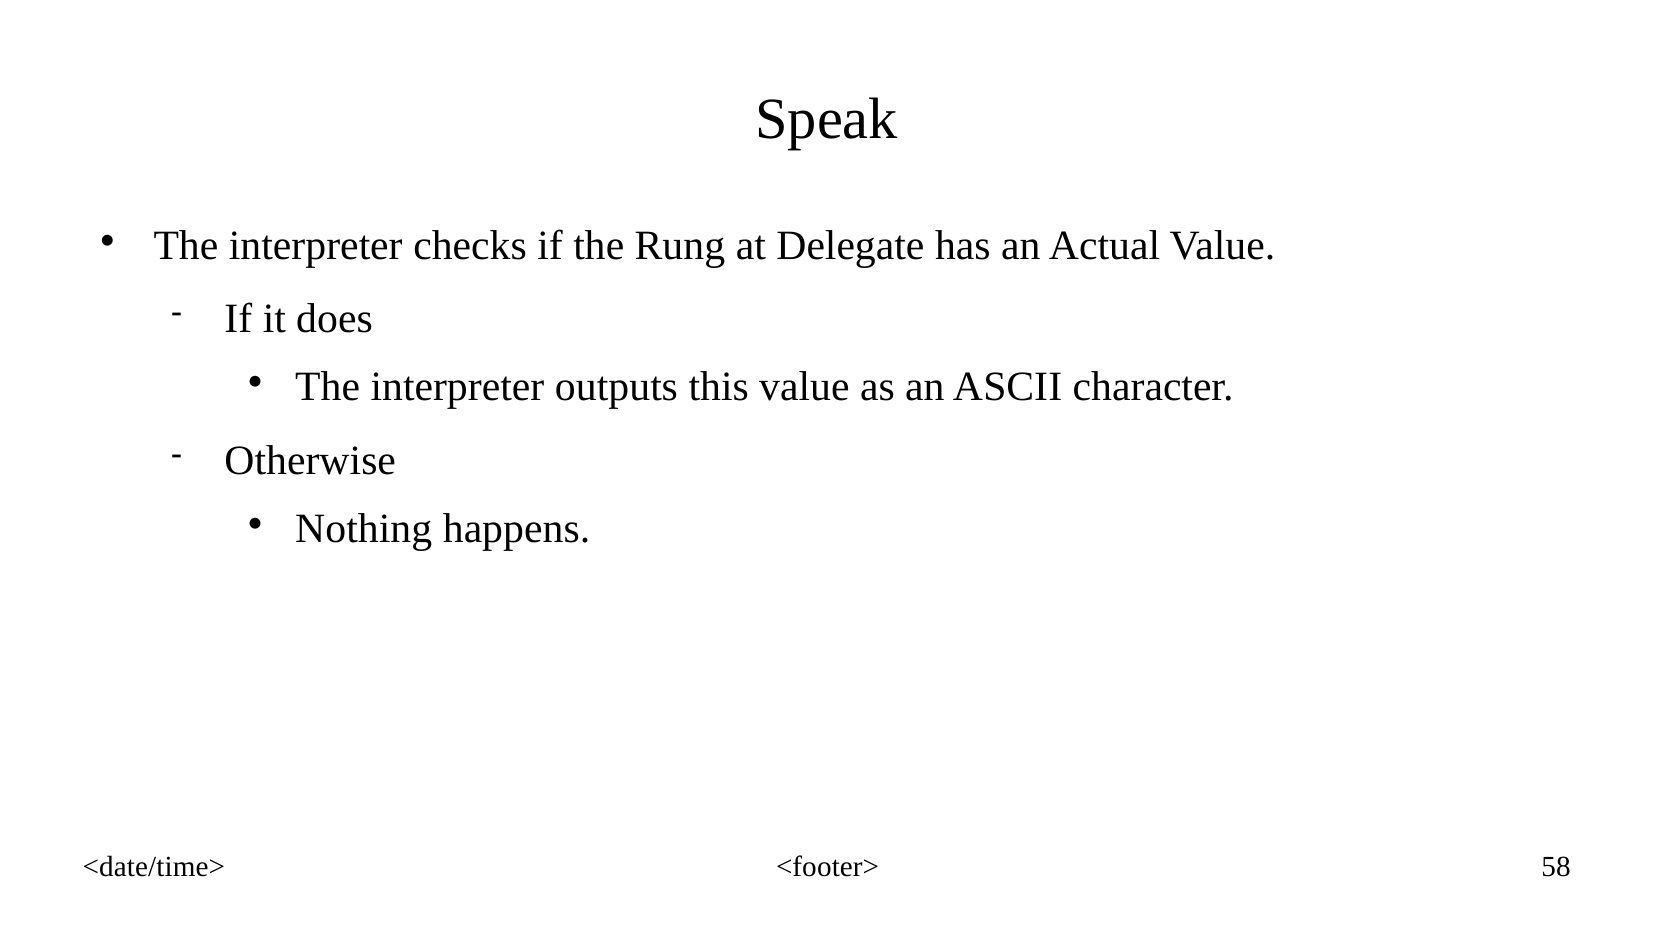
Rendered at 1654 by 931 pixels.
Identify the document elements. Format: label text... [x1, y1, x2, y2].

text_box Speak [82, 37, 1571, 193]
text_box The interpreter checks if the Rung at Delegate has an Actual Value. If it does The interpreter outputs this value as an ASCII character. Otherwise Nothing happens. [82, 217, 1571, 757]
